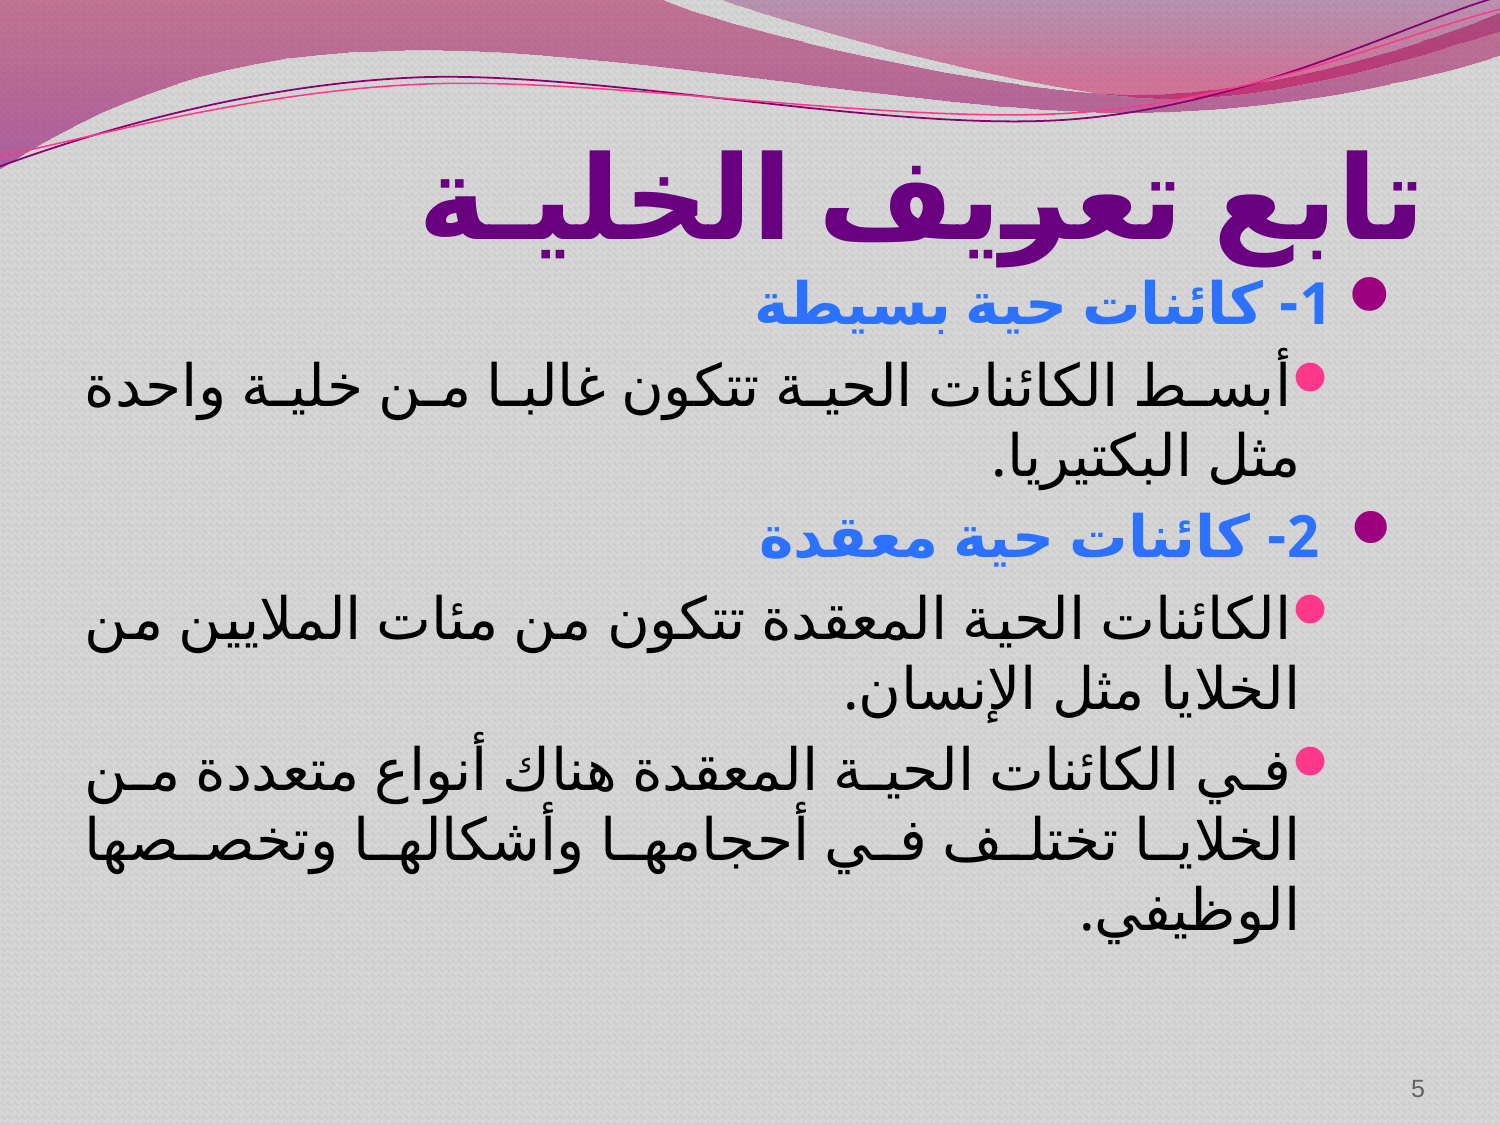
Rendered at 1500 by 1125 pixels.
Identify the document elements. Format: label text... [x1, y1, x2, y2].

list 1- كائنات حية بسيطة أبسط الكائنات الحية تتكون غالبا من خلية واحدة مثل البكتيريا. 2- كائنات حية معقدة الكائنات الحية المعقدة تتكون من مئات الملايين من الخلايا مثل الإنسان. في الكائنات الحية المعقدة هناك أنواع متعددة من الخلايا تختلف في أحجامها وأشكالها وتخصصها الوظيفي. [70, 259, 1421, 1075]
slide_number 5 [1299, 1042, 1425, 1103]
title تابع تعريف الخليـة [75, 70, 1425, 263]
